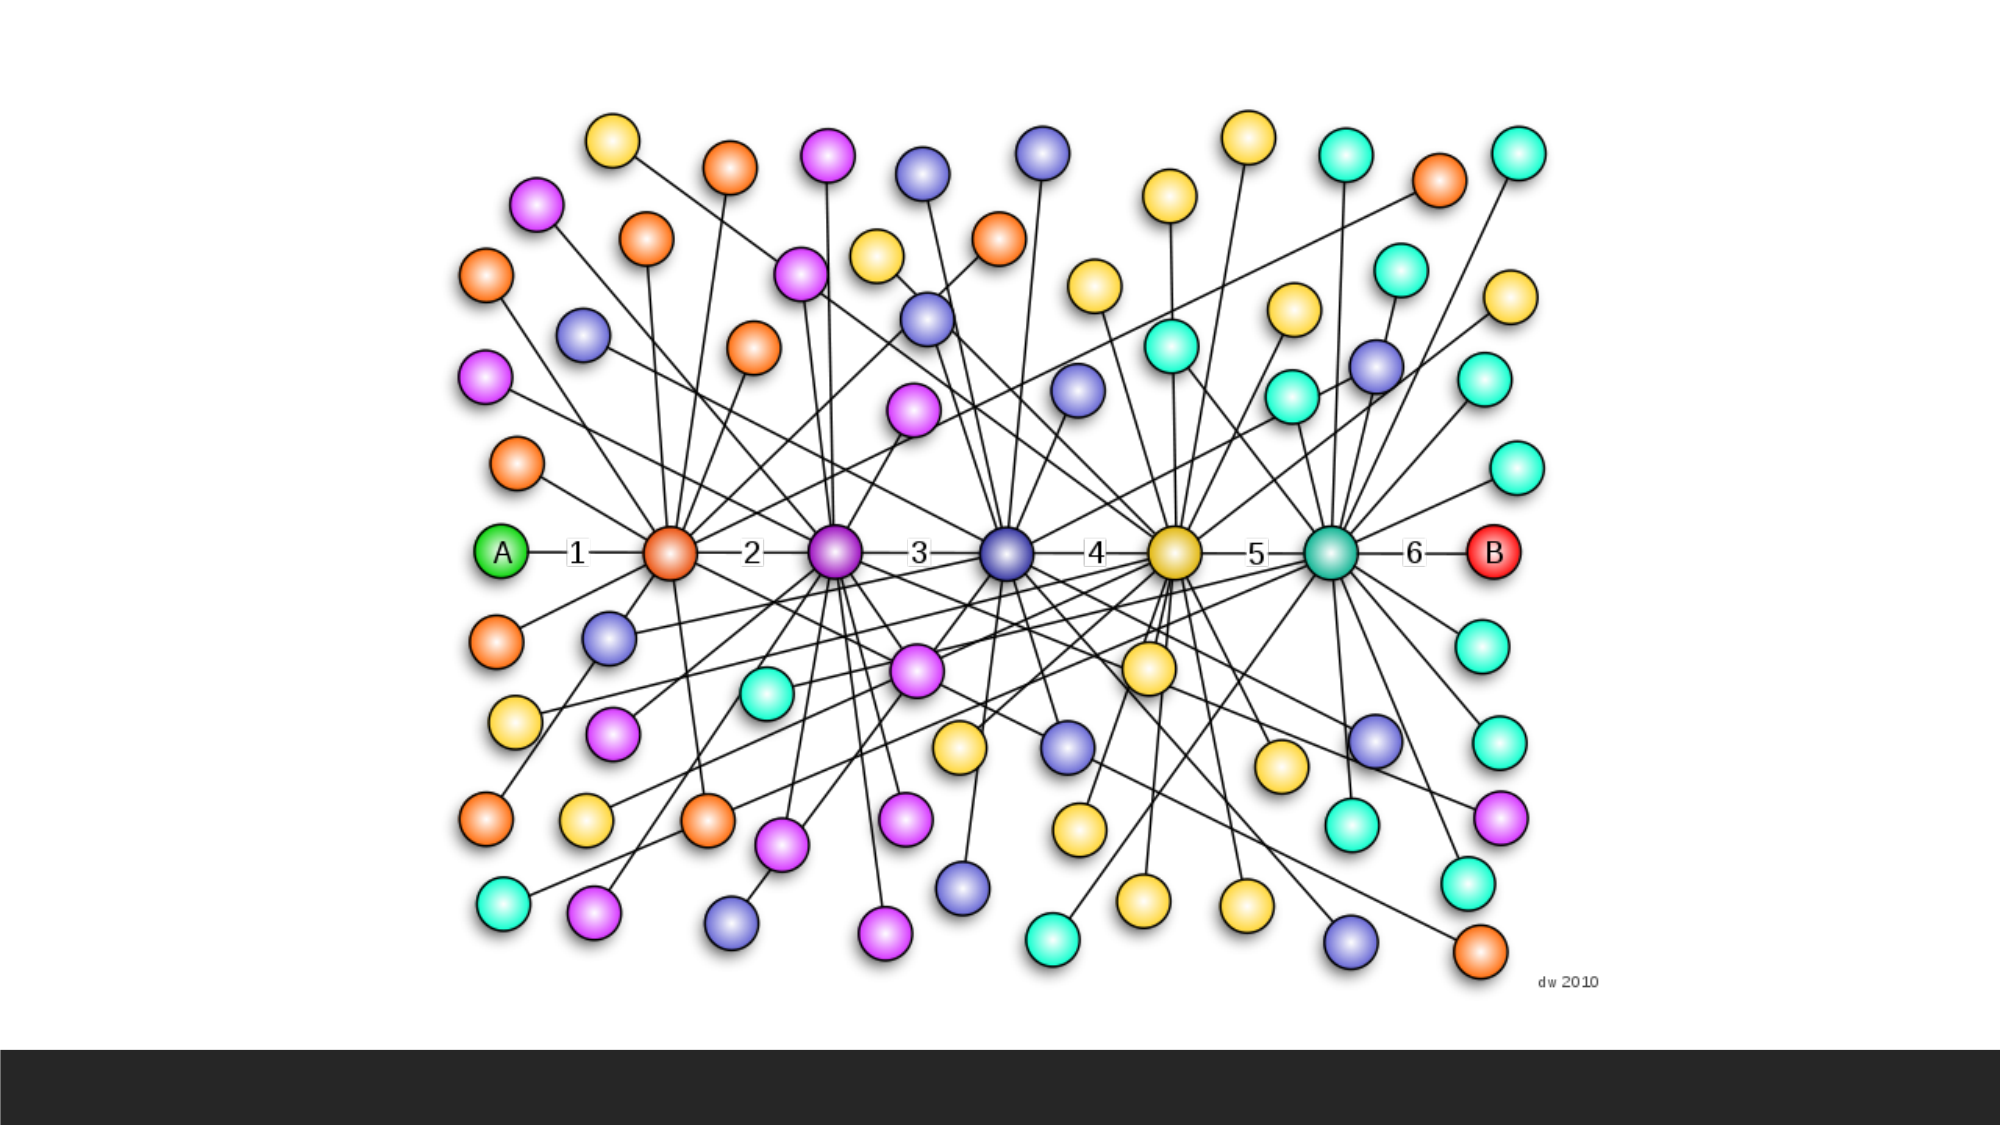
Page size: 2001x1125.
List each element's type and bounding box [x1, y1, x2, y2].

picture [374, 72, 1626, 1011]
